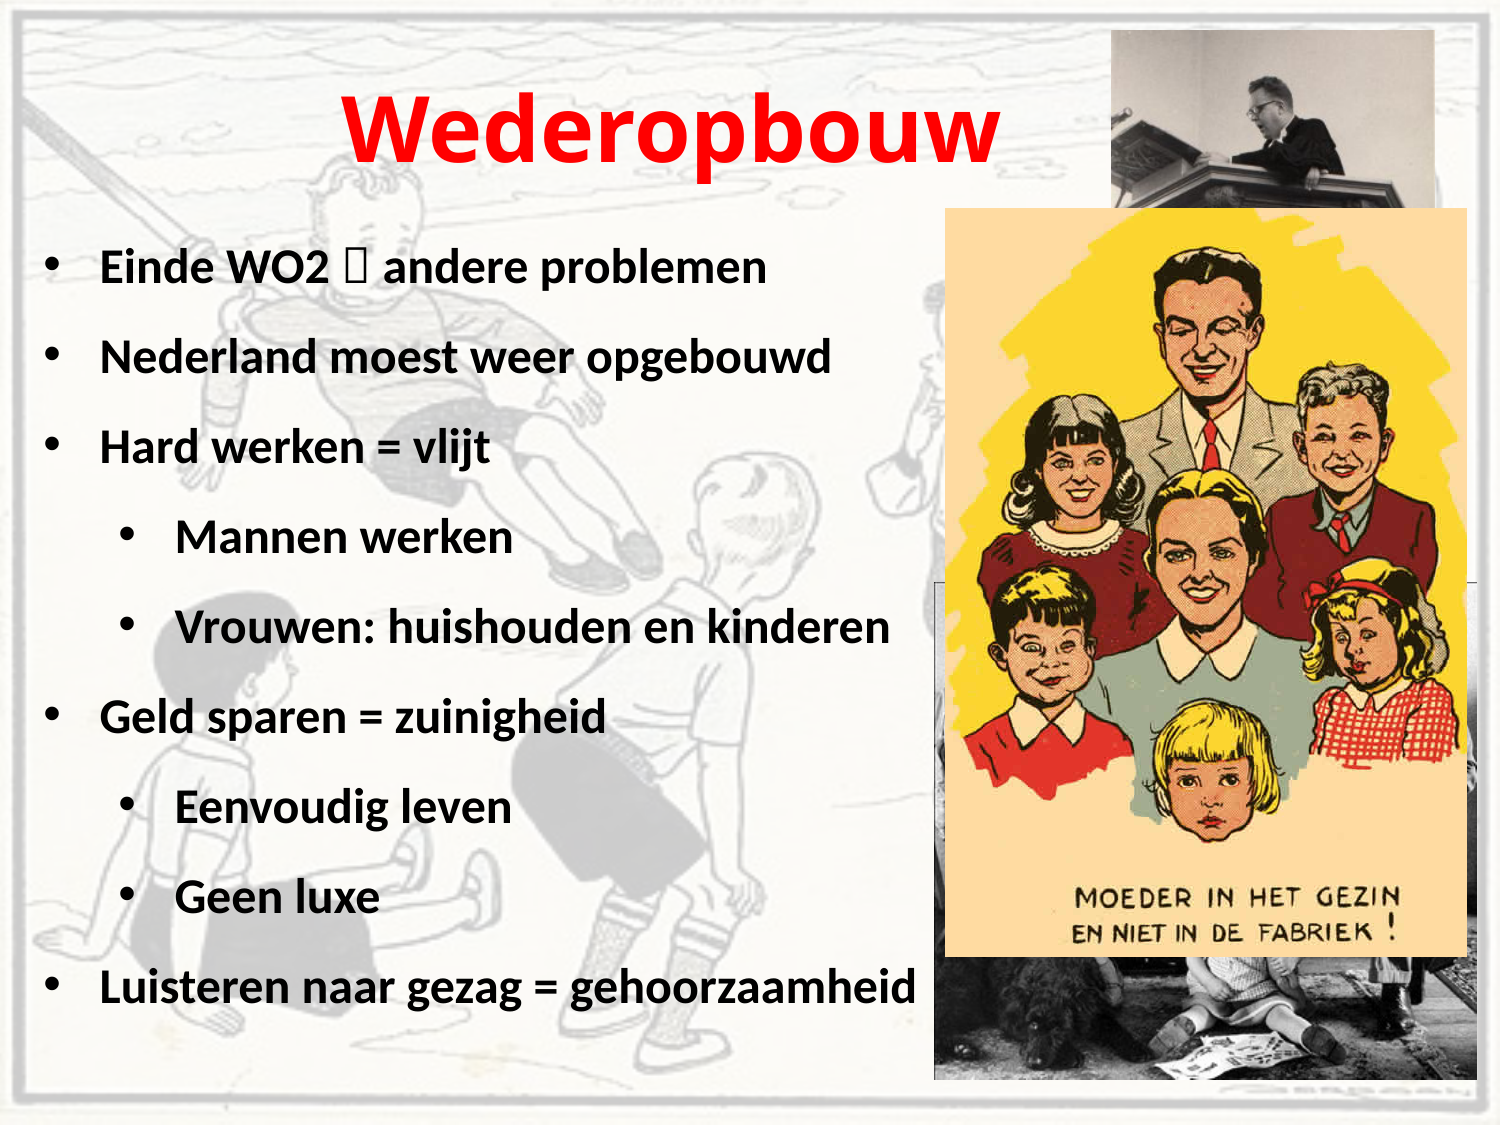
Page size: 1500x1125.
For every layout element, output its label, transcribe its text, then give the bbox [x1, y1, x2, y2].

picture [934, 30, 1477, 1080]
title Wederopbouw [71, 30, 1110, 221]
text_box Einde WO2  andere problemen Nederland moest weer opgebouwd Hard werken = vlijt Mannen werken Vrouwen: huishouden en kinderen Geld sparen = zuinigheid Eenvoudig leven Geen luxe Luisteren naar gezag = gehoorzaamheid [28, 196, 939, 1021]
